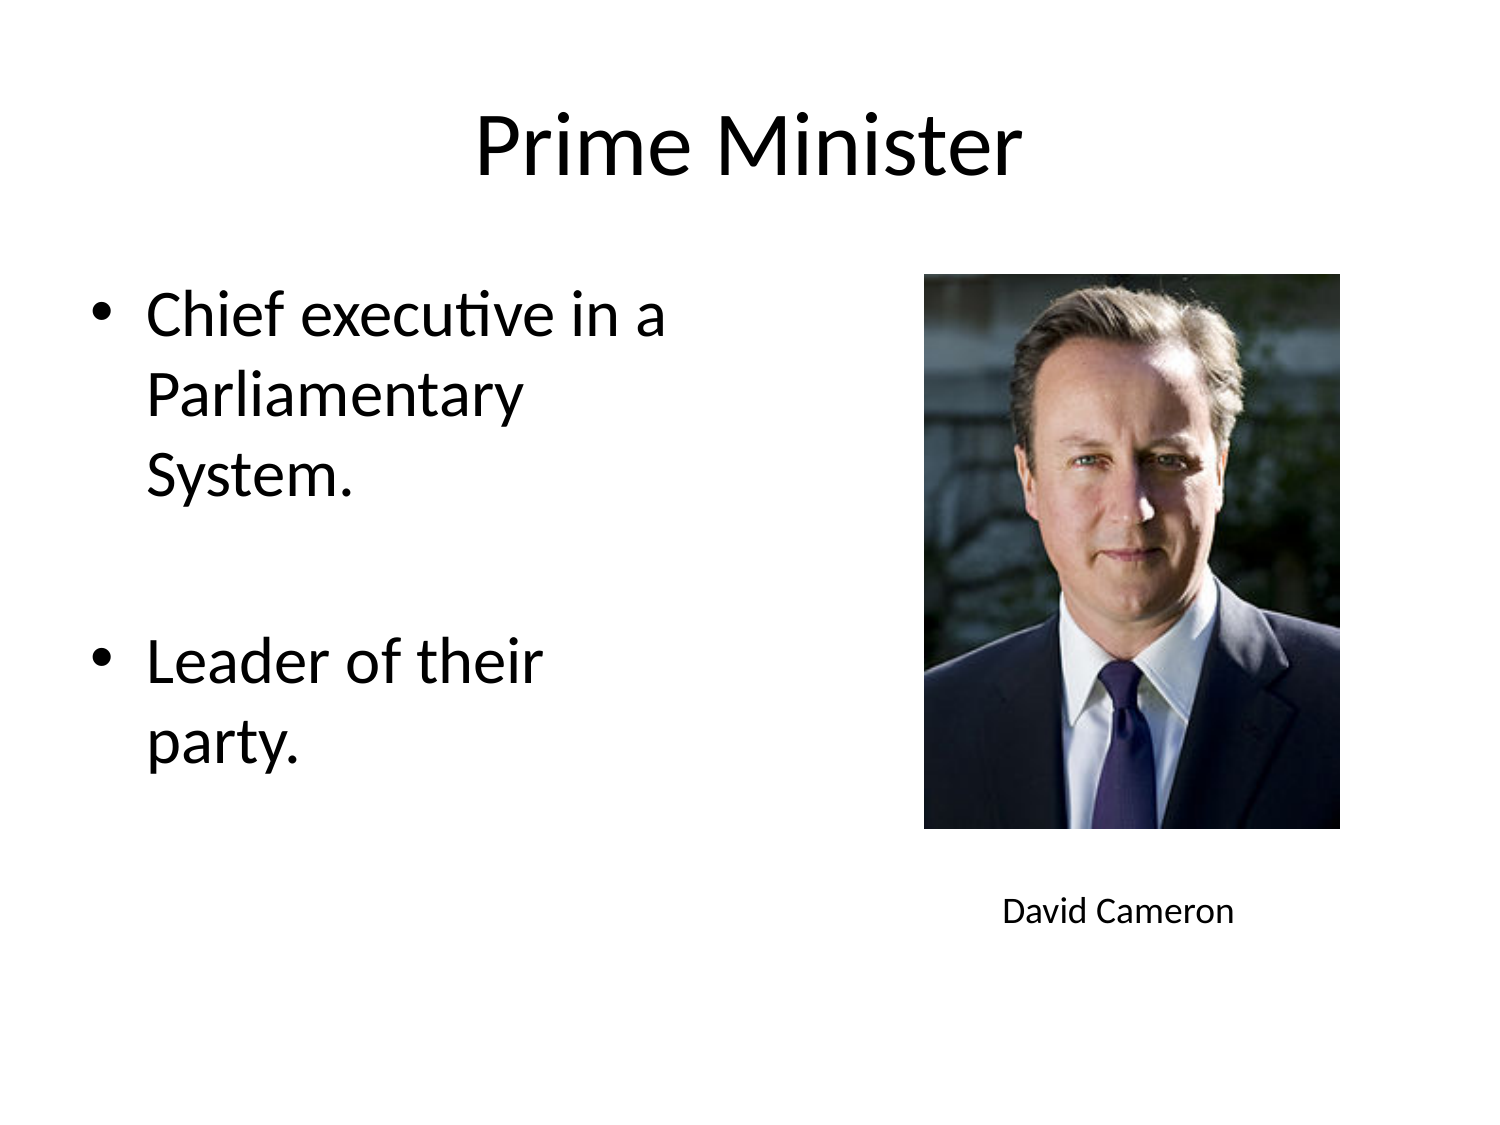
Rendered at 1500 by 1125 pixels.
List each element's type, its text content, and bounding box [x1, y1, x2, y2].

list Chief executive in a Parliamentary System. Leader of their party. [75, 262, 688, 1005]
picture [923, 274, 1340, 829]
title Prime Minister [75, 45, 1425, 233]
text_box David Cameron [987, 879, 1404, 939]
